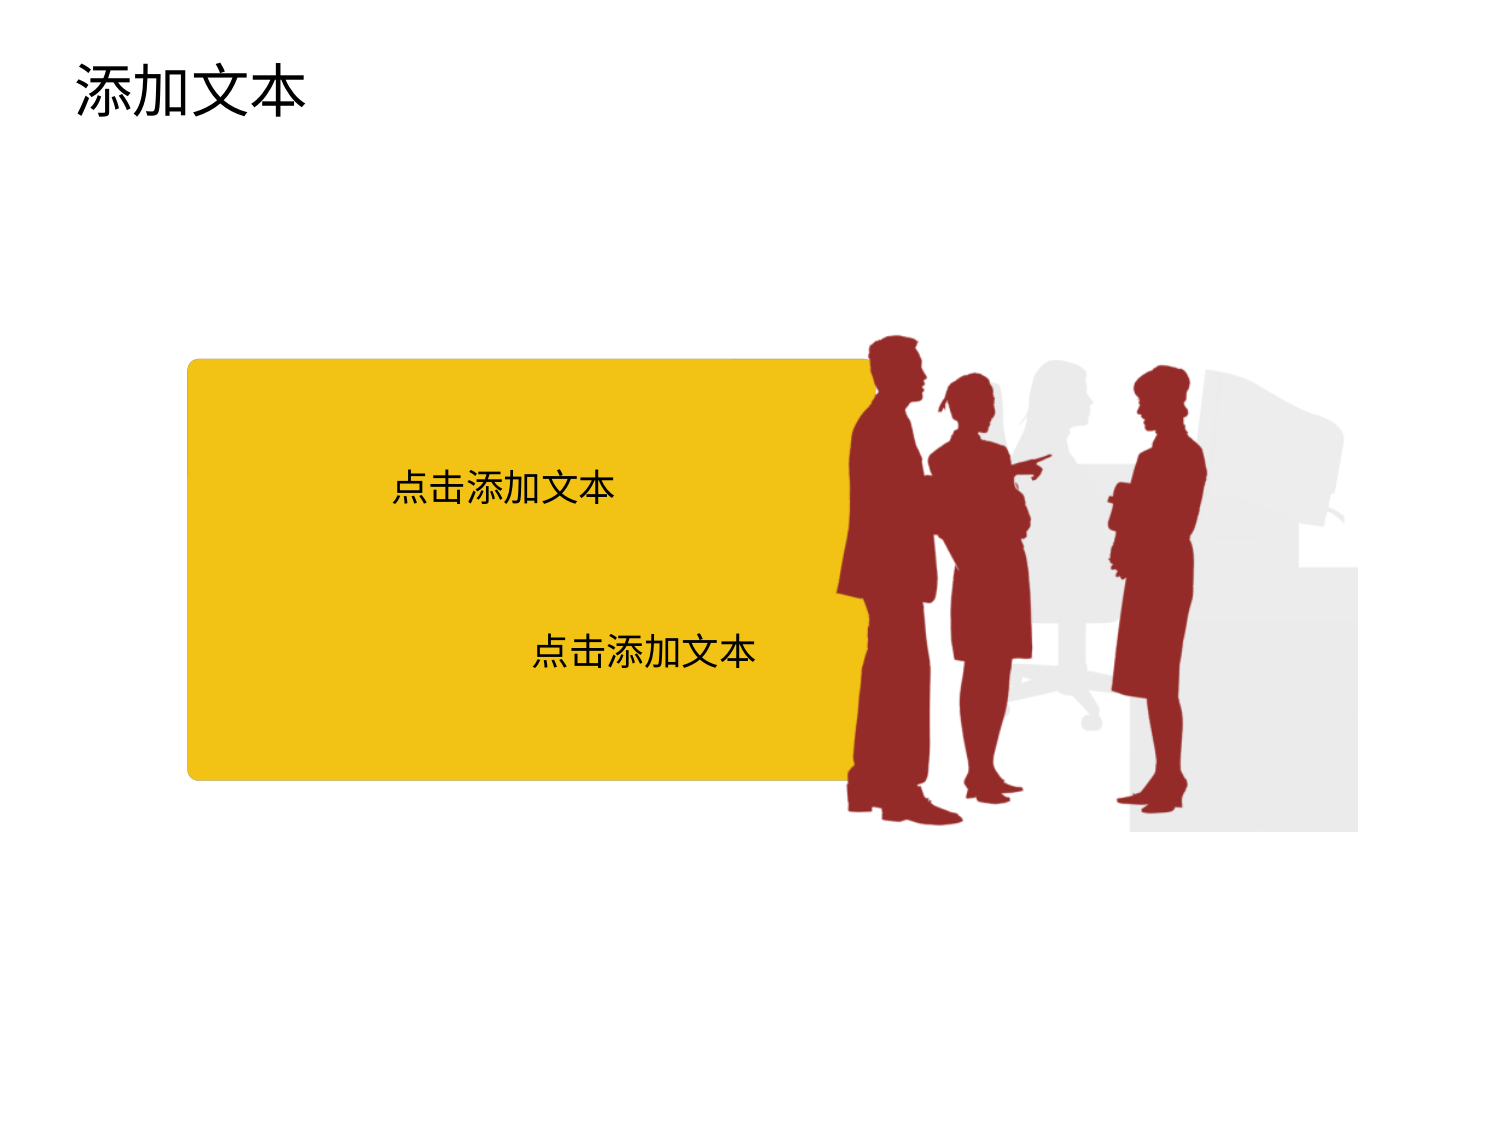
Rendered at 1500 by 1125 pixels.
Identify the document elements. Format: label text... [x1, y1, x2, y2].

text_box 添加文本 [60, 46, 323, 132]
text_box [187, 288, 1359, 833]
